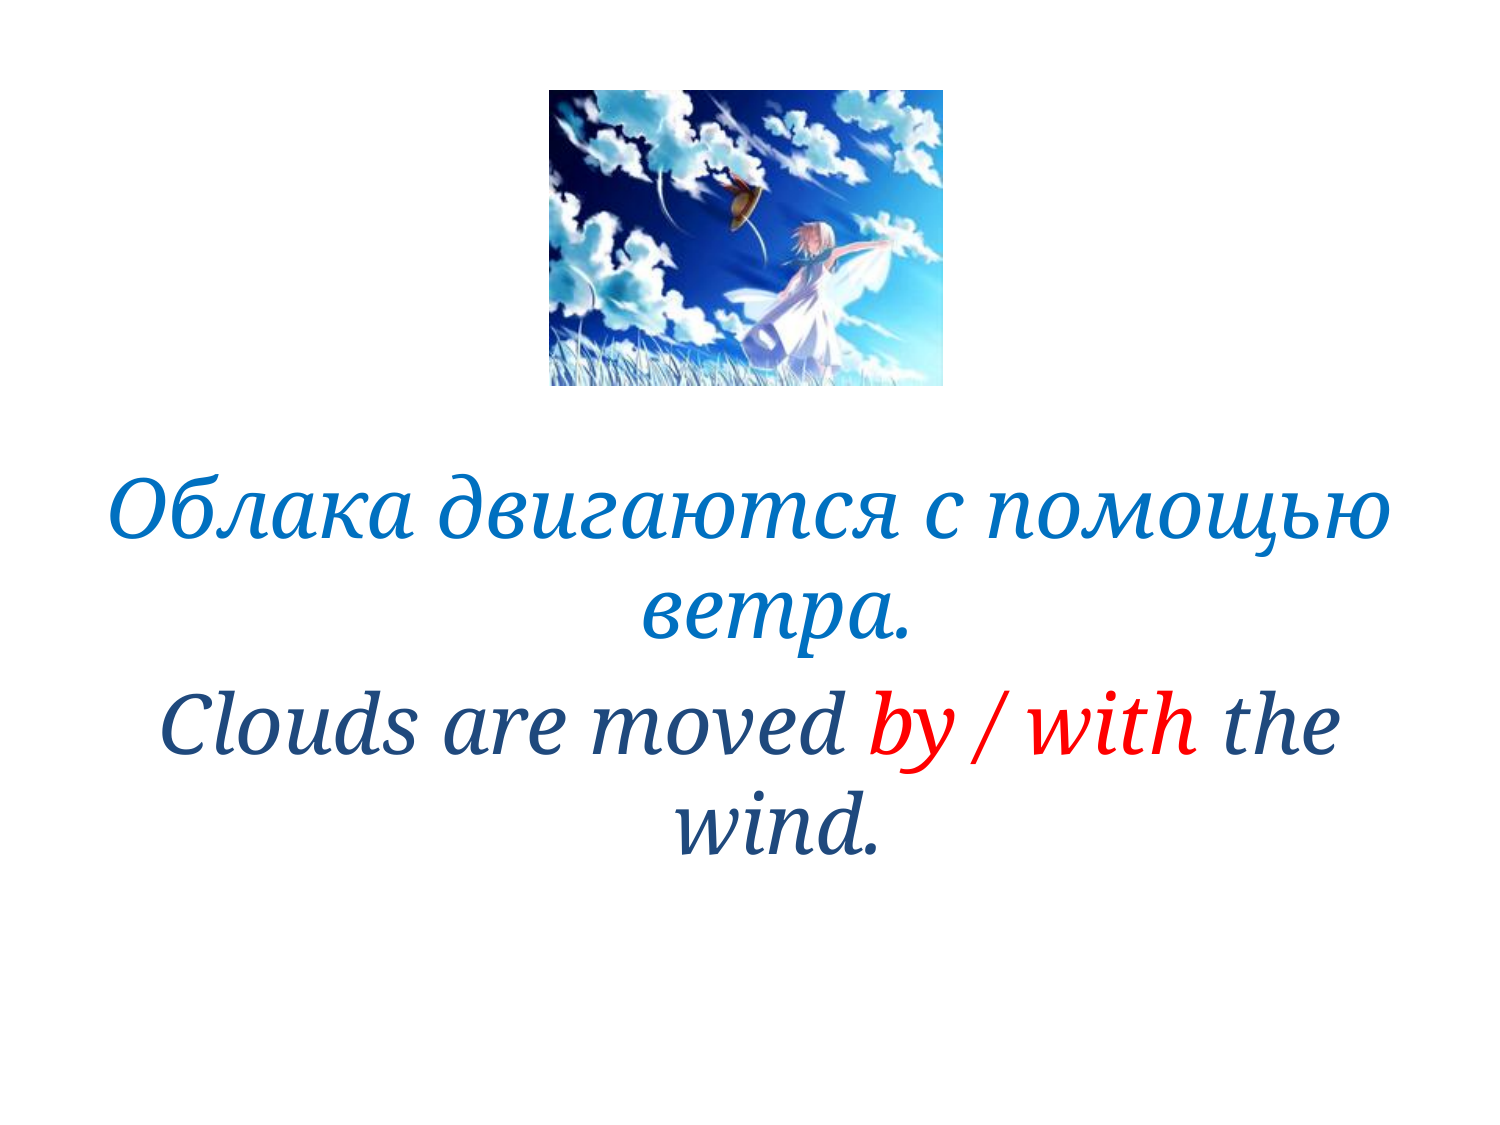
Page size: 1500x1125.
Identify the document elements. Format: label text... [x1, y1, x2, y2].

picture [548, 89, 944, 386]
list Облака двигаются с помощью ветра. Clouds are moved by / with the wind. [75, 447, 1425, 905]
